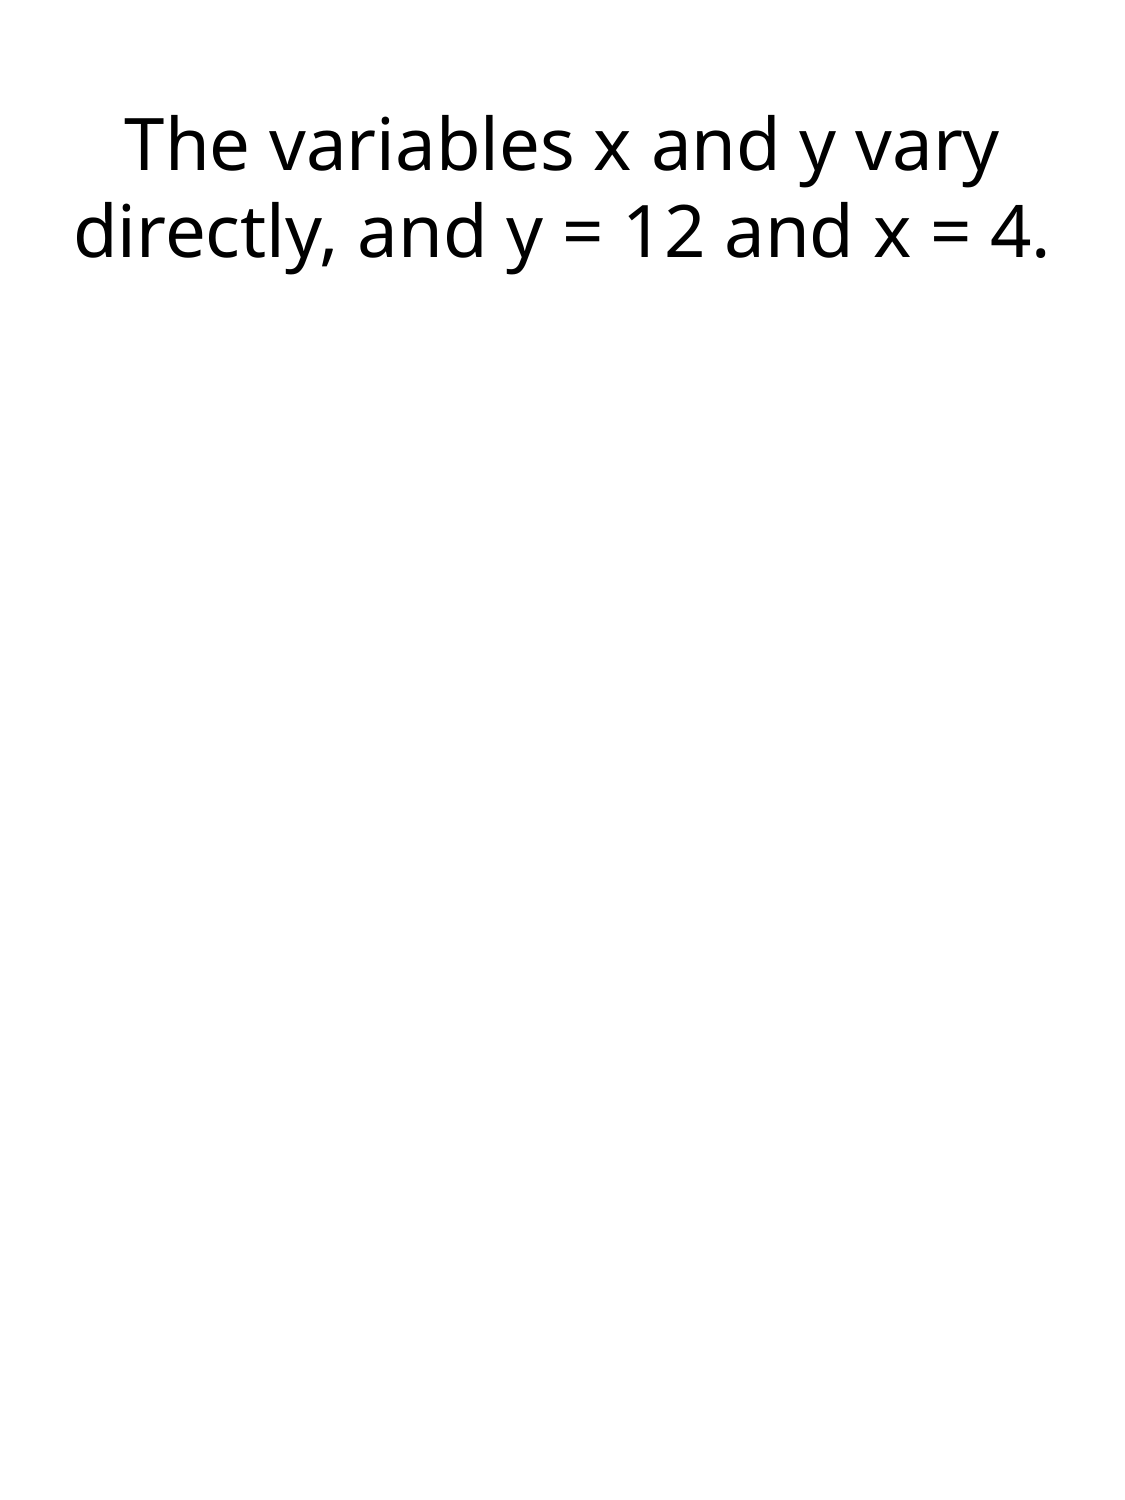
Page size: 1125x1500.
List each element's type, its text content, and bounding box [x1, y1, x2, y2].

title The variables x and y vary directly, and y = 12 and x = 4. [56, 60, 1069, 310]
